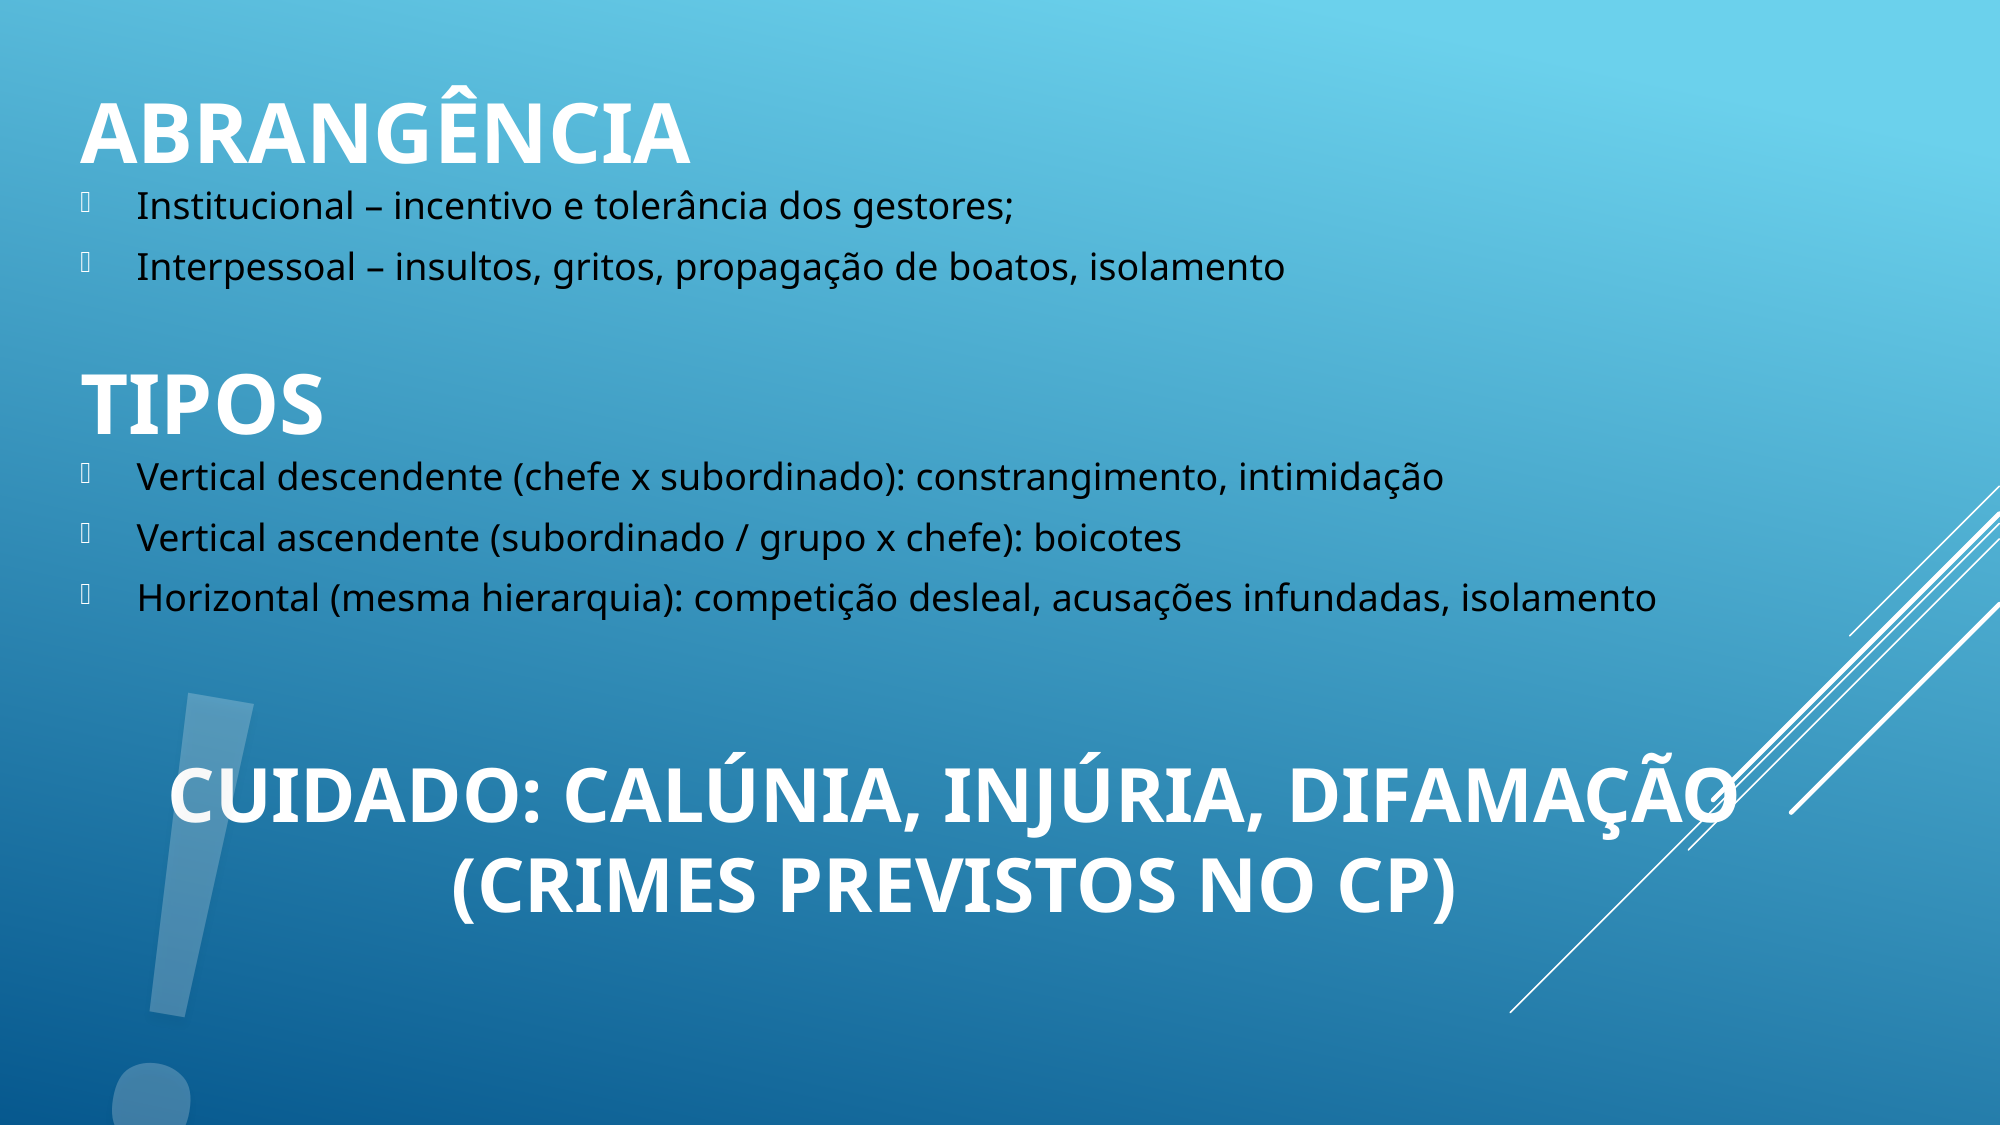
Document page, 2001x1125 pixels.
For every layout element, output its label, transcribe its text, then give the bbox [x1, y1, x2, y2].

text_box ! [48, 499, 400, 1125]
text_box ABRANGÊNCIA Institucional – incentivo e tolerância dos gestores; Interpessoal – insultos, gritos, propagação de boatos, isolamento TIPOS Vertical descendente (chefe x subordinado): constrangimento, intimidação Vertical ascendente (subordinado / grupo x chefe): boicotes Horizontal (mesma hierarquia): competição desleal, acusações infundadas, isolamento CUIDADO: CALÚNIA, INJÚRIA, DIFAMAÇÃO (crimes previstos no CP) [65, 72, 1844, 1026]
